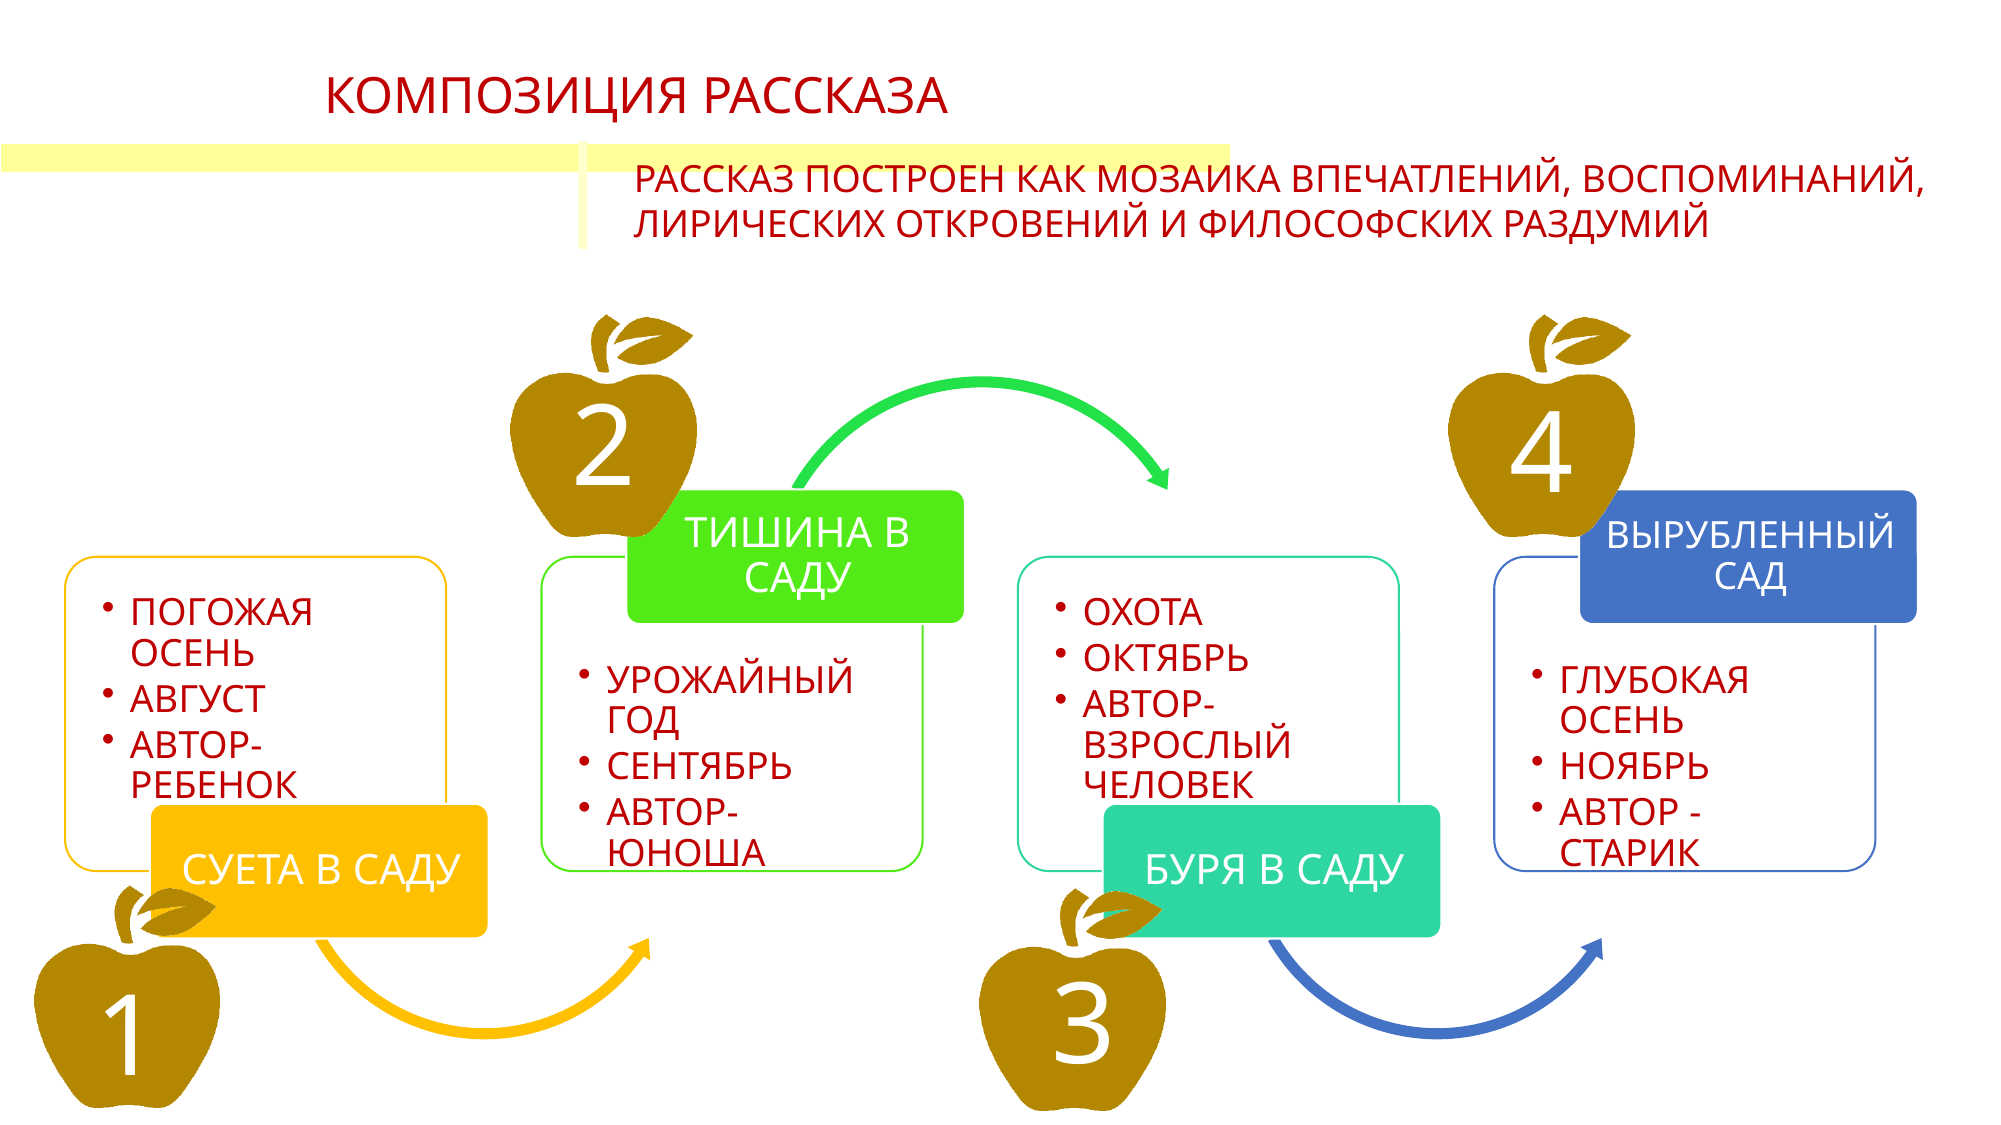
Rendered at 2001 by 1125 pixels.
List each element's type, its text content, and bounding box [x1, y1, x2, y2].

text_box [588, 142, 1232, 151]
picture [510, 314, 697, 537]
text_box КОМПОЗИЦИЯ РАССКАЗА [309, 56, 964, 132]
picture [979, 888, 1166, 1111]
text_box РАССКАЗ ПОСТРОЕН КАК МОЗАИКА ВПЕЧАТЛЕНИЙ, ВОСПОМИНАНИЙ, ЛИРИЧЕСКИХ ОТКРОВЕНИЙ И ФИЛОСОФСКИХ РАЗДУМИЙ [619, 147, 1942, 253]
picture [1448, 314, 1635, 537]
picture [34, 885, 220, 1108]
text_box [577, 140, 588, 151]
text_box [0, 142, 577, 174]
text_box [64, 151, 1919, 1125]
